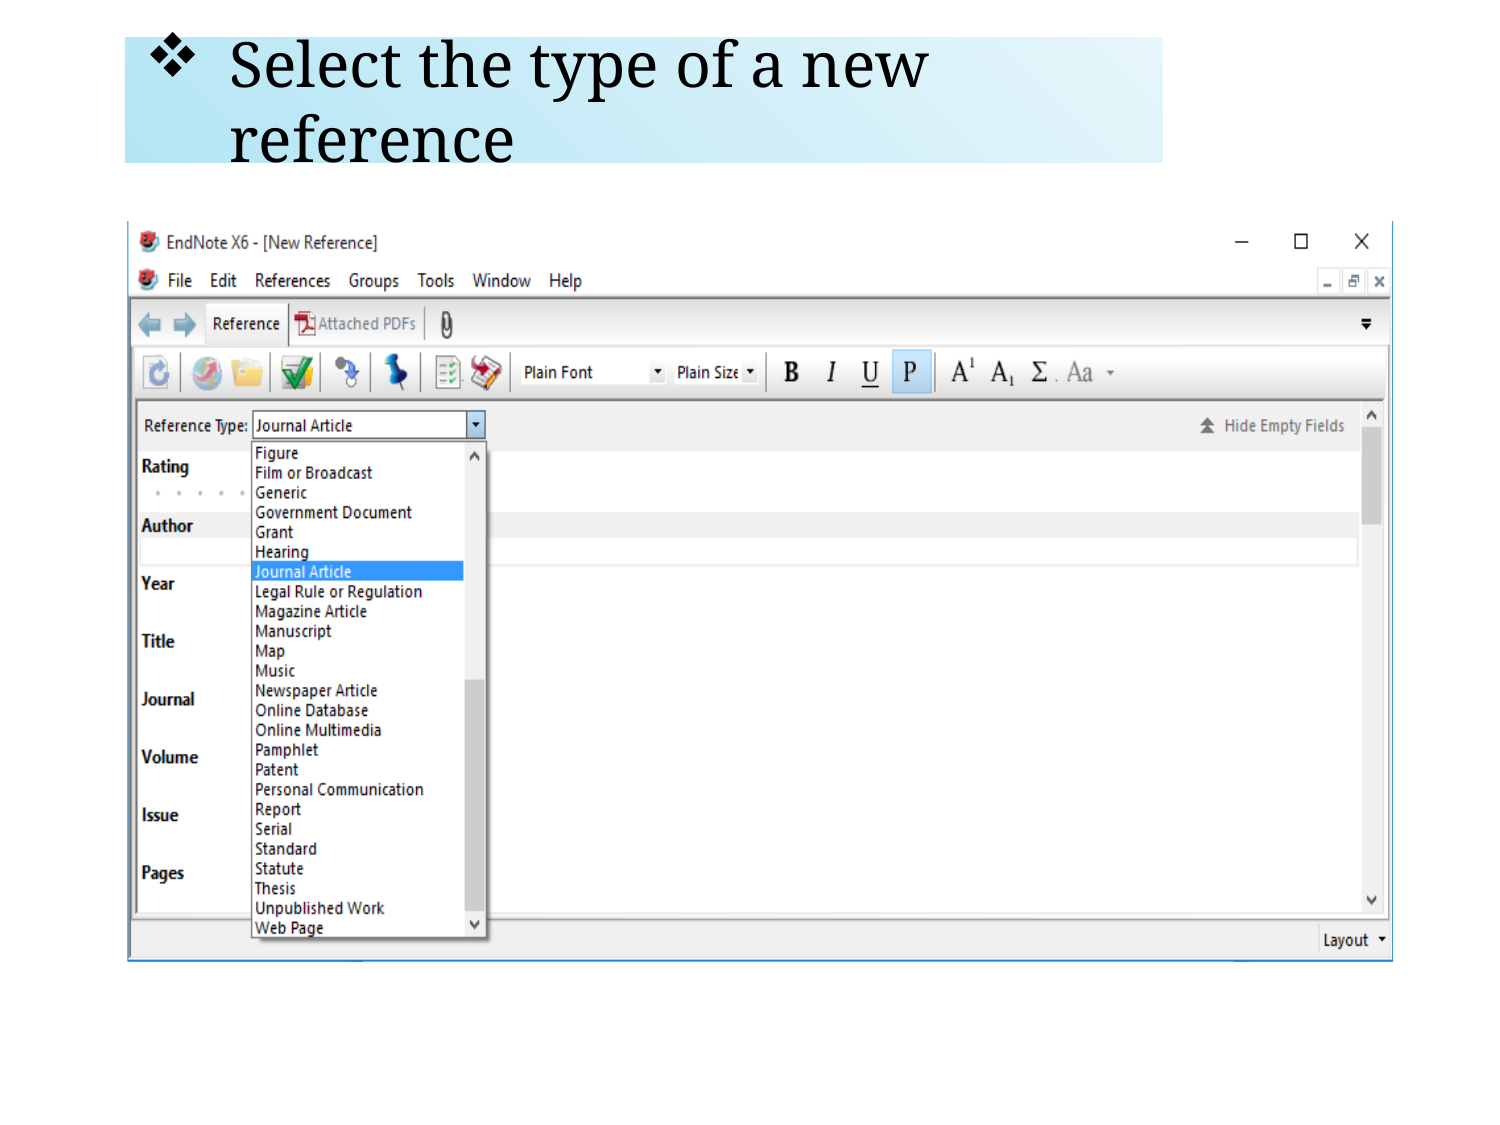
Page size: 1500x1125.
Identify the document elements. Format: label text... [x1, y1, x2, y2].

picture [126, 221, 1394, 962]
text_box Select the type of a new reference [124, 37, 1163, 163]
